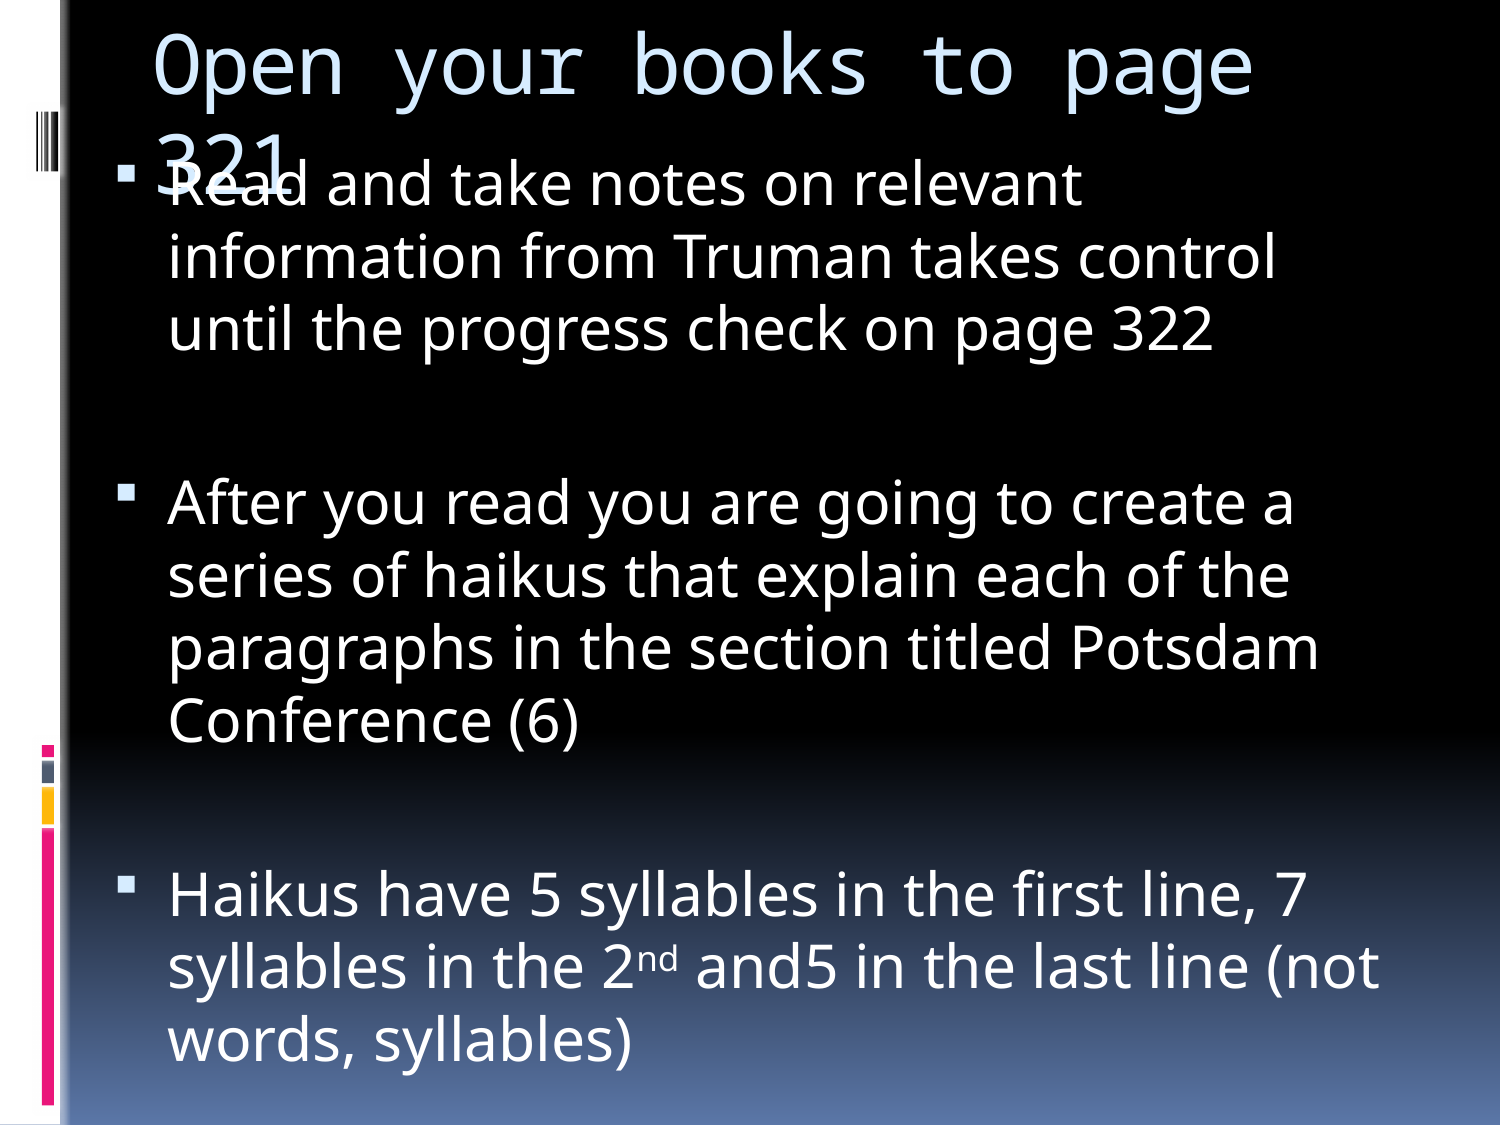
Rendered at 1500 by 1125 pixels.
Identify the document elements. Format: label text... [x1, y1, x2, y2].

title Open your books to page 321 [137, 3, 1413, 82]
list Read and take notes on relevant information from Truman takes control until the progress check on page 322 After you read you are going to create a series of haikus that explain each of the paragraphs in the section titled Potsdam Conference (6) Haikus have 5 syllables in the first line, 7 syllables in the 2nd and5 in the last line (not words, syllables) [87, 137, 1425, 1088]
